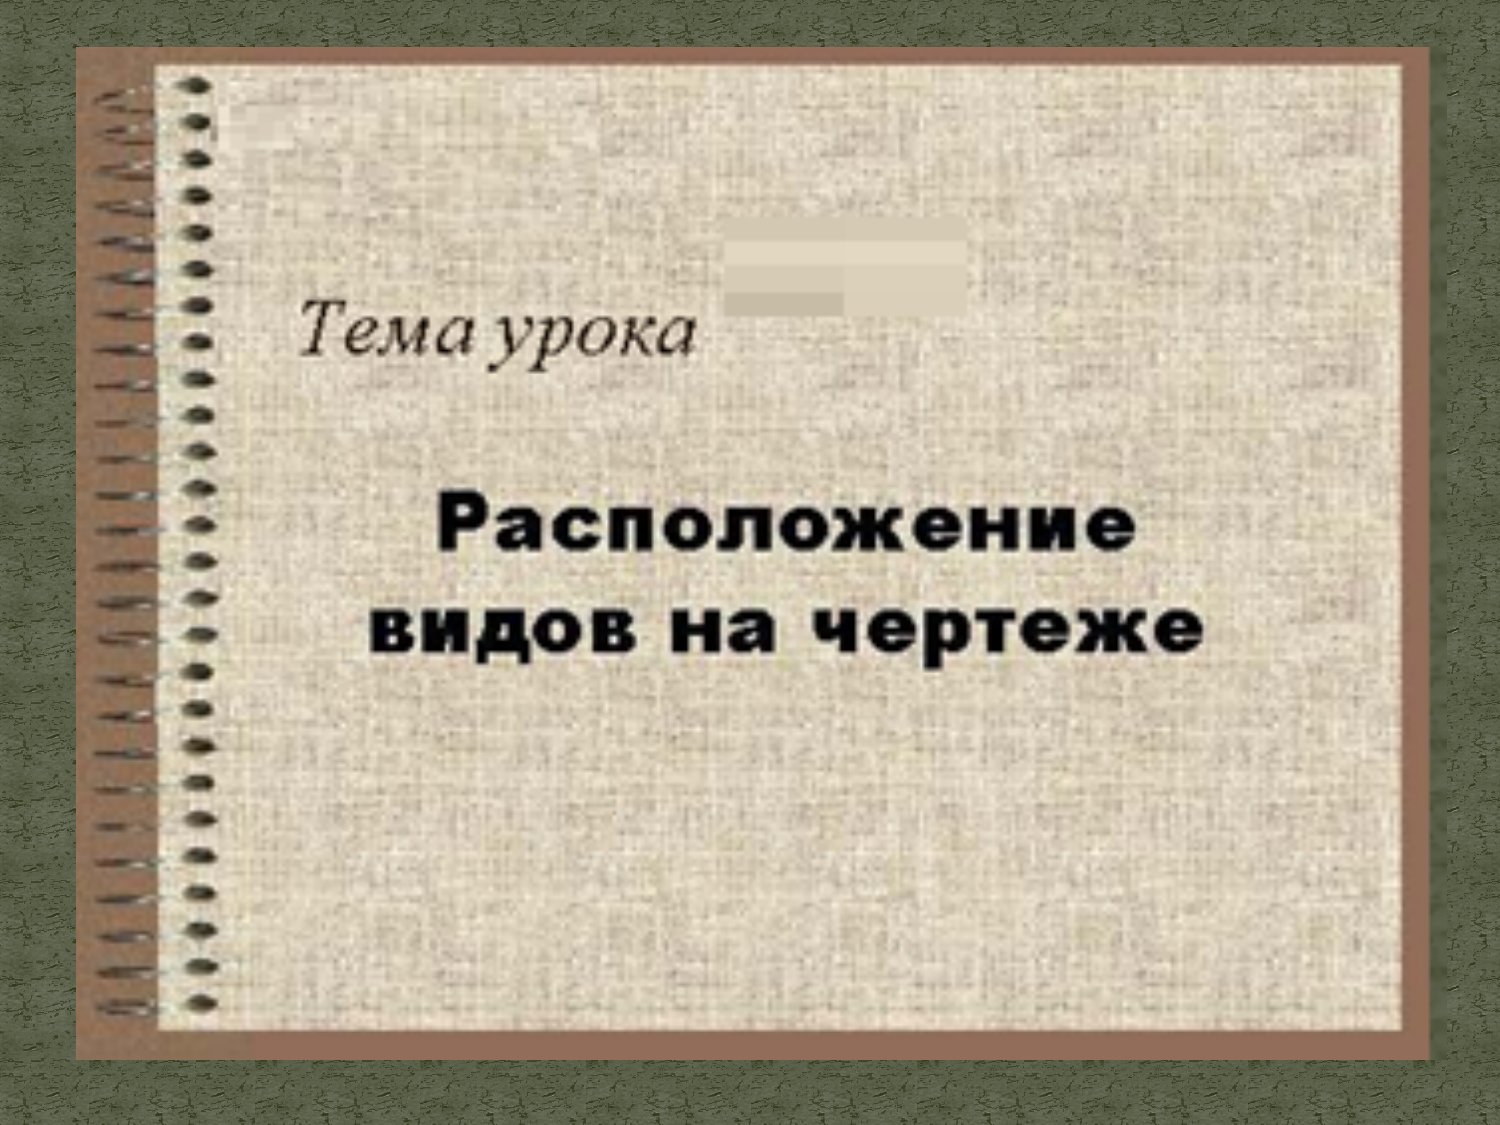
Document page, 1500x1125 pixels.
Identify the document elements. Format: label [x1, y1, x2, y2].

picture [76, 47, 1447, 1060]
